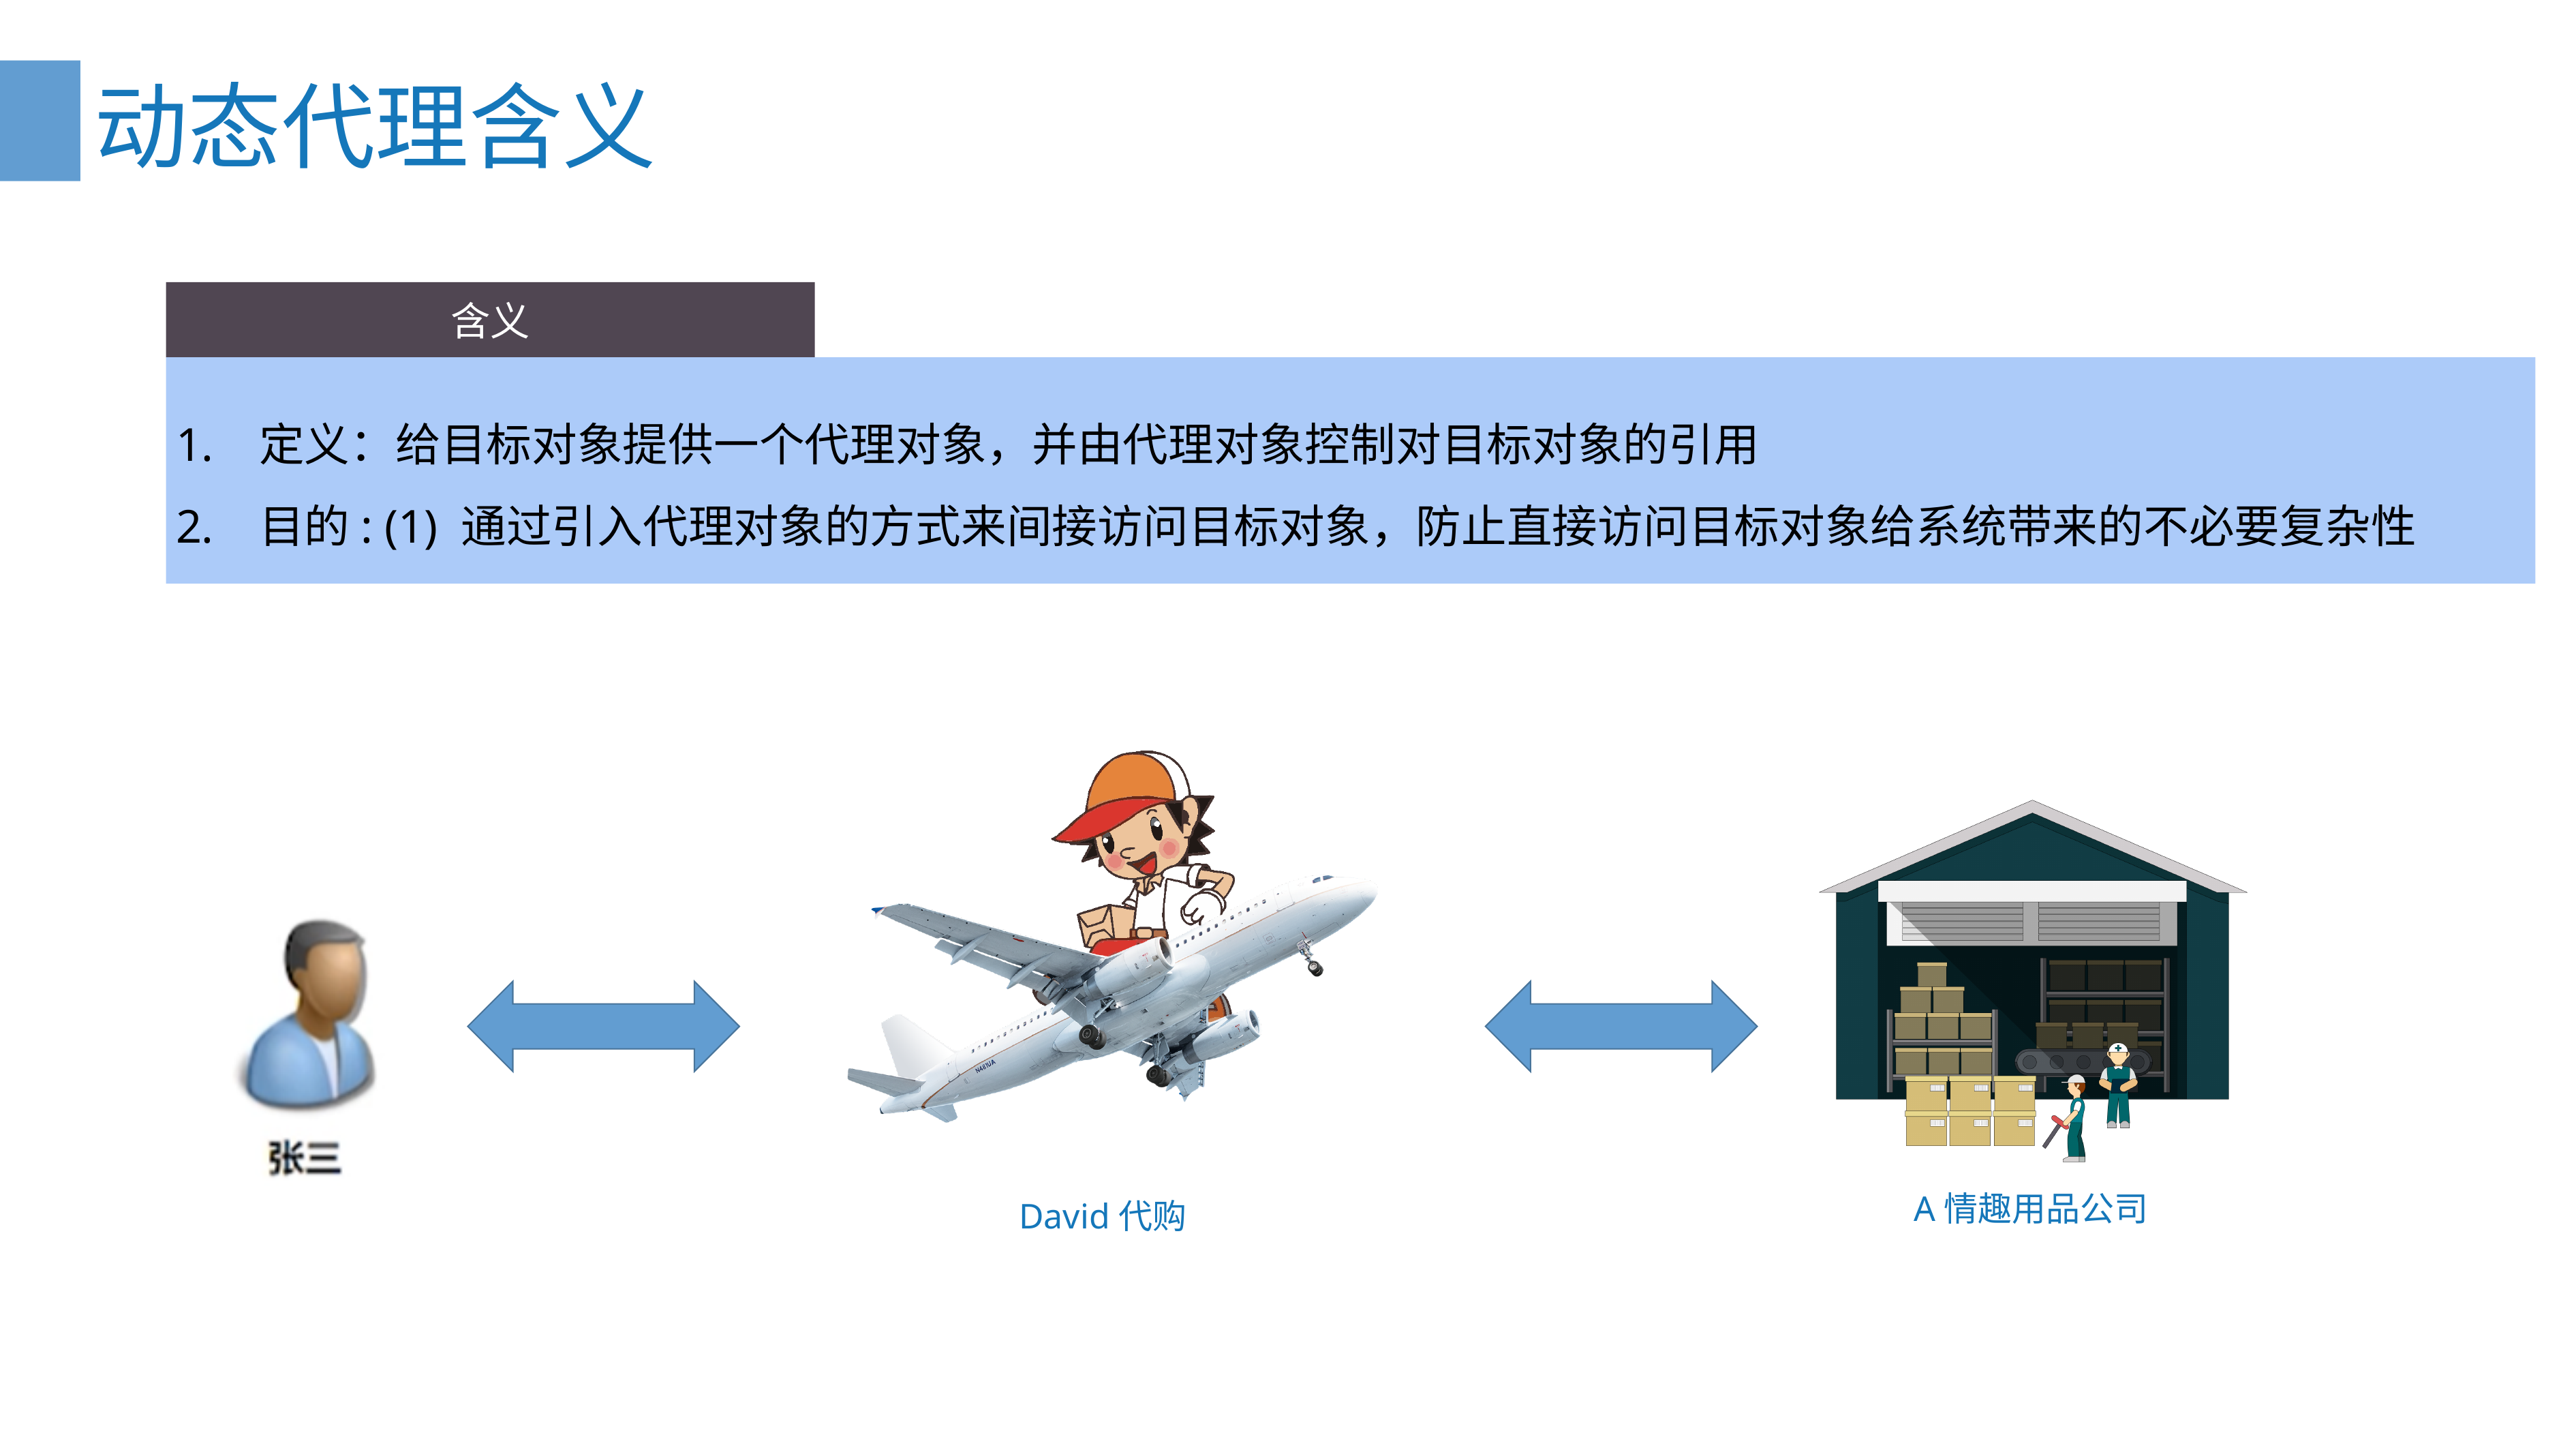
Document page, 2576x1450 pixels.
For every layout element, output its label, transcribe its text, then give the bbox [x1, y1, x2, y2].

text_box A情趣用品公司 [1803, 1213, 2260, 1298]
text_box [1484, 980, 1758, 1074]
text_box [466, 980, 741, 1074]
picture [1803, 749, 2267, 1213]
text_box 含义 [166, 282, 816, 357]
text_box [847, 751, 1378, 1305]
picture [153, 850, 444, 1226]
text_box 定义：给目标对象提供一个代理对象，并由代理对象控制对目标对象的引用 目的: (1) 通过引入代理对象的方式来间接访问目标对象，防止直接访问目标对象给系统带来的不必要复杂性 [166, 357, 2536, 584]
text_box 动态代理含义 [80, 61, 2496, 185]
